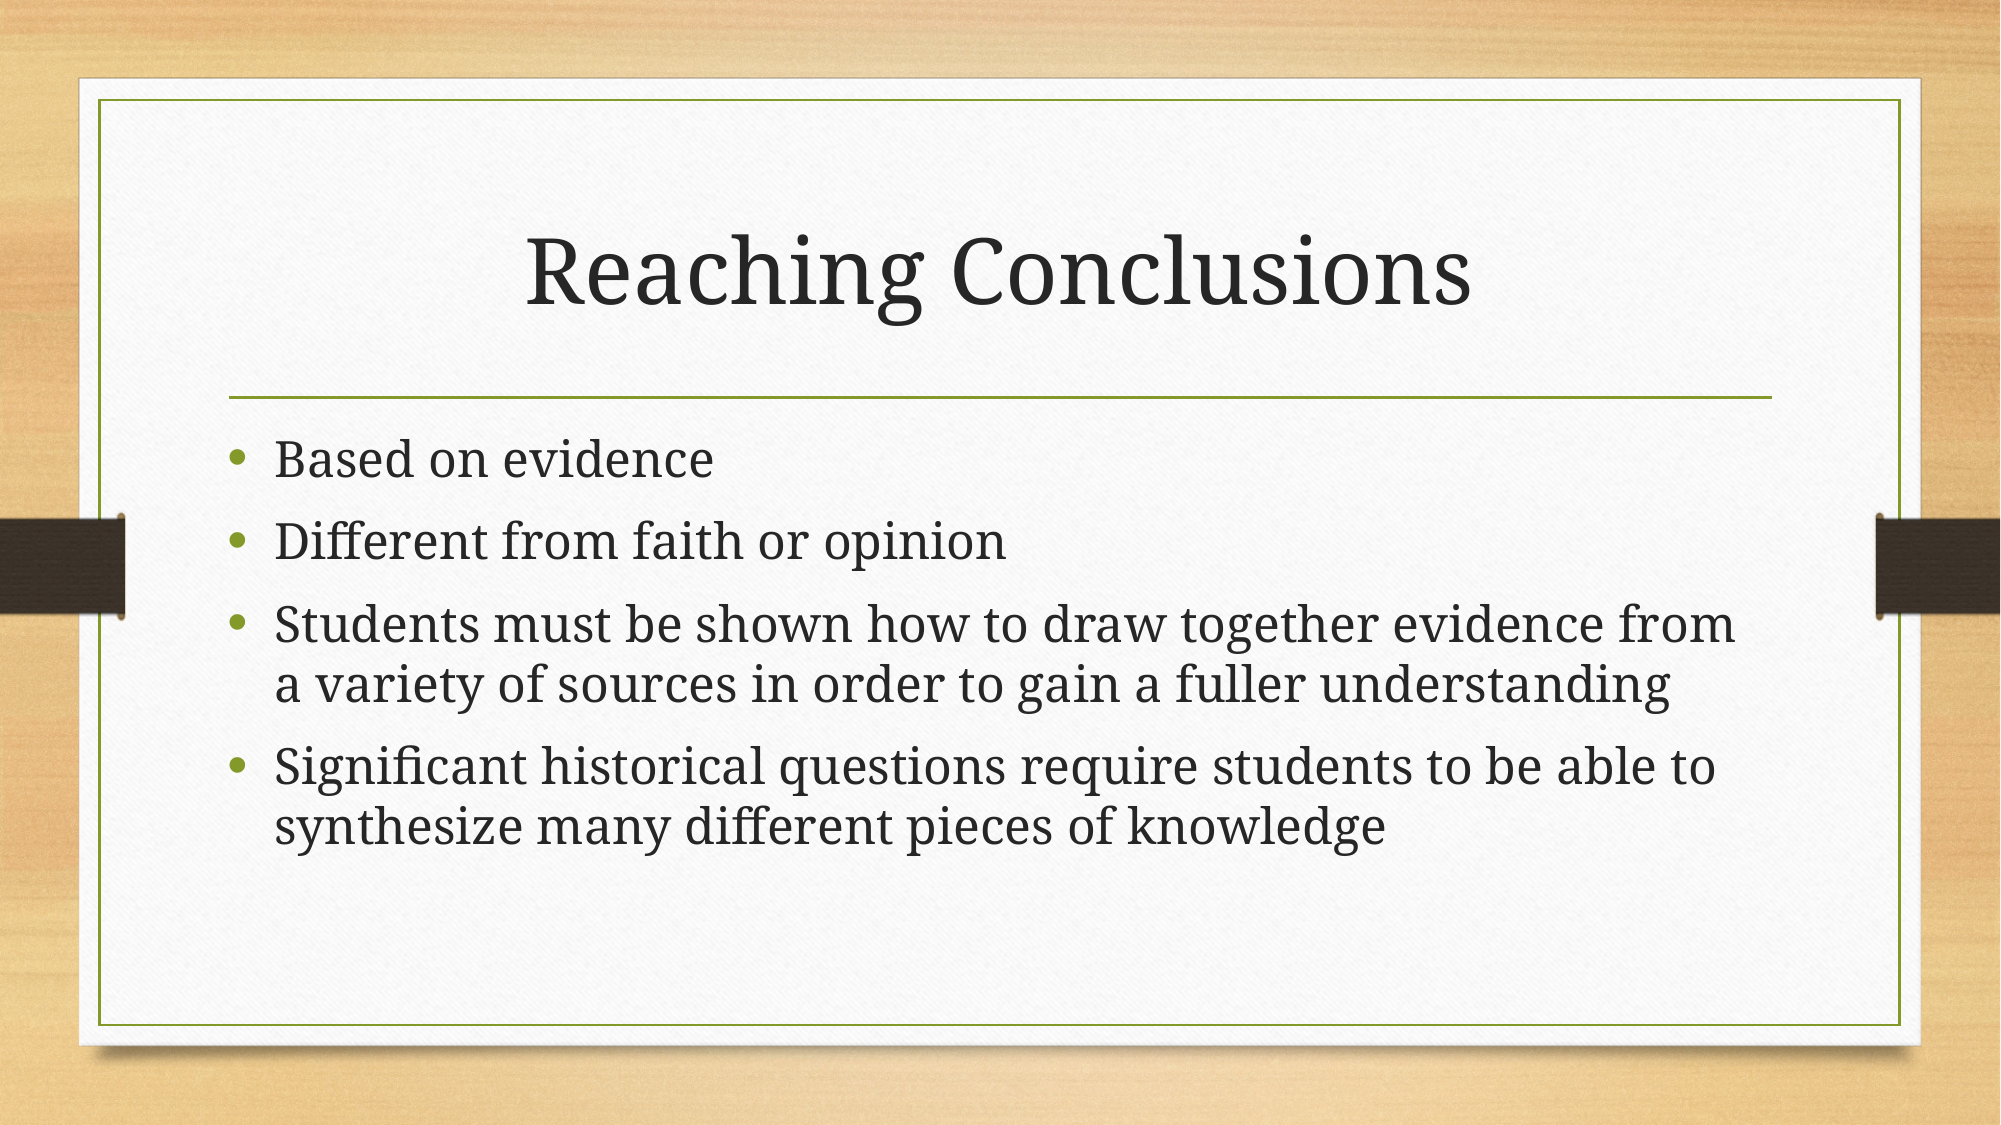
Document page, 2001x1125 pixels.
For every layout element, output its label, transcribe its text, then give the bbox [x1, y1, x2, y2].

title Reaching Conclusions [212, 161, 1788, 375]
picture [0, 0, 2001, 1125]
list Based on evidence Different from faith or opinion Students must be shown how to draw together evidence from a variety of sources in order to gain a fuller understanding Significant historical questions require students to be able to synthesize many different pieces of knowledge [212, 419, 1788, 964]
